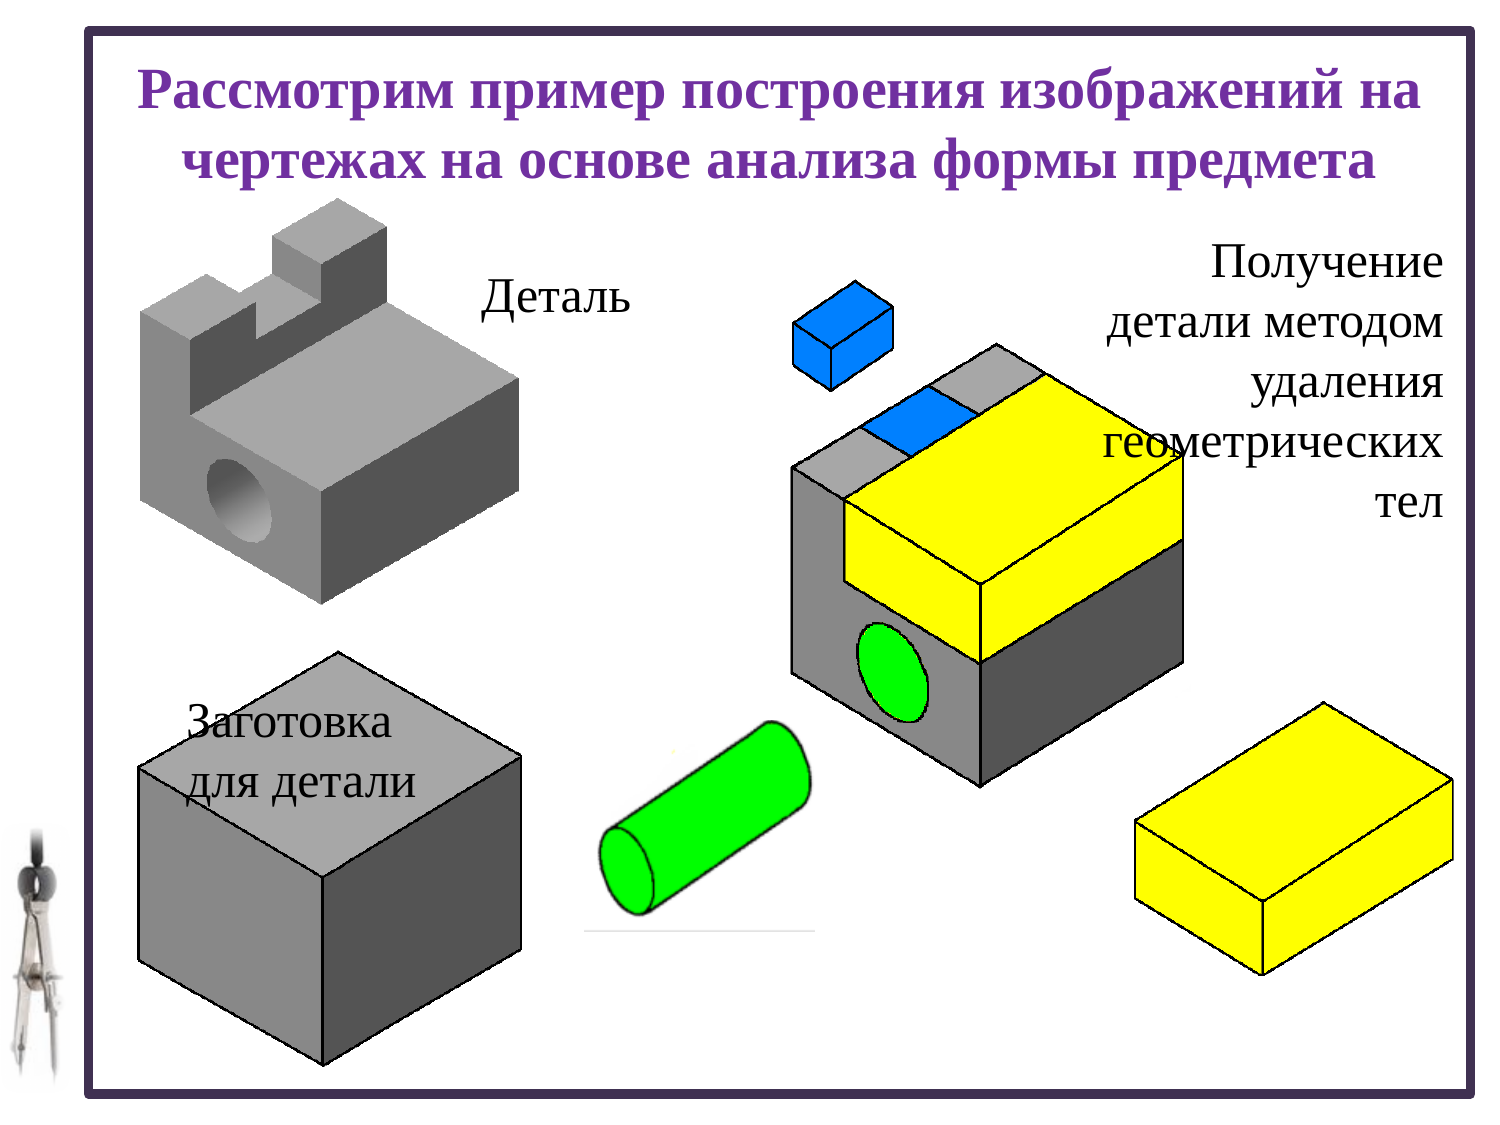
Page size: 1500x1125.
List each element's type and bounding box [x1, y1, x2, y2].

text_box [1458, 29, 1473, 1096]
picture [0, 822, 72, 1095]
text_box [584, 278, 1454, 977]
picture [123, 196, 525, 610]
picture [135, 644, 527, 1071]
text_box [76, 30, 1466, 1095]
